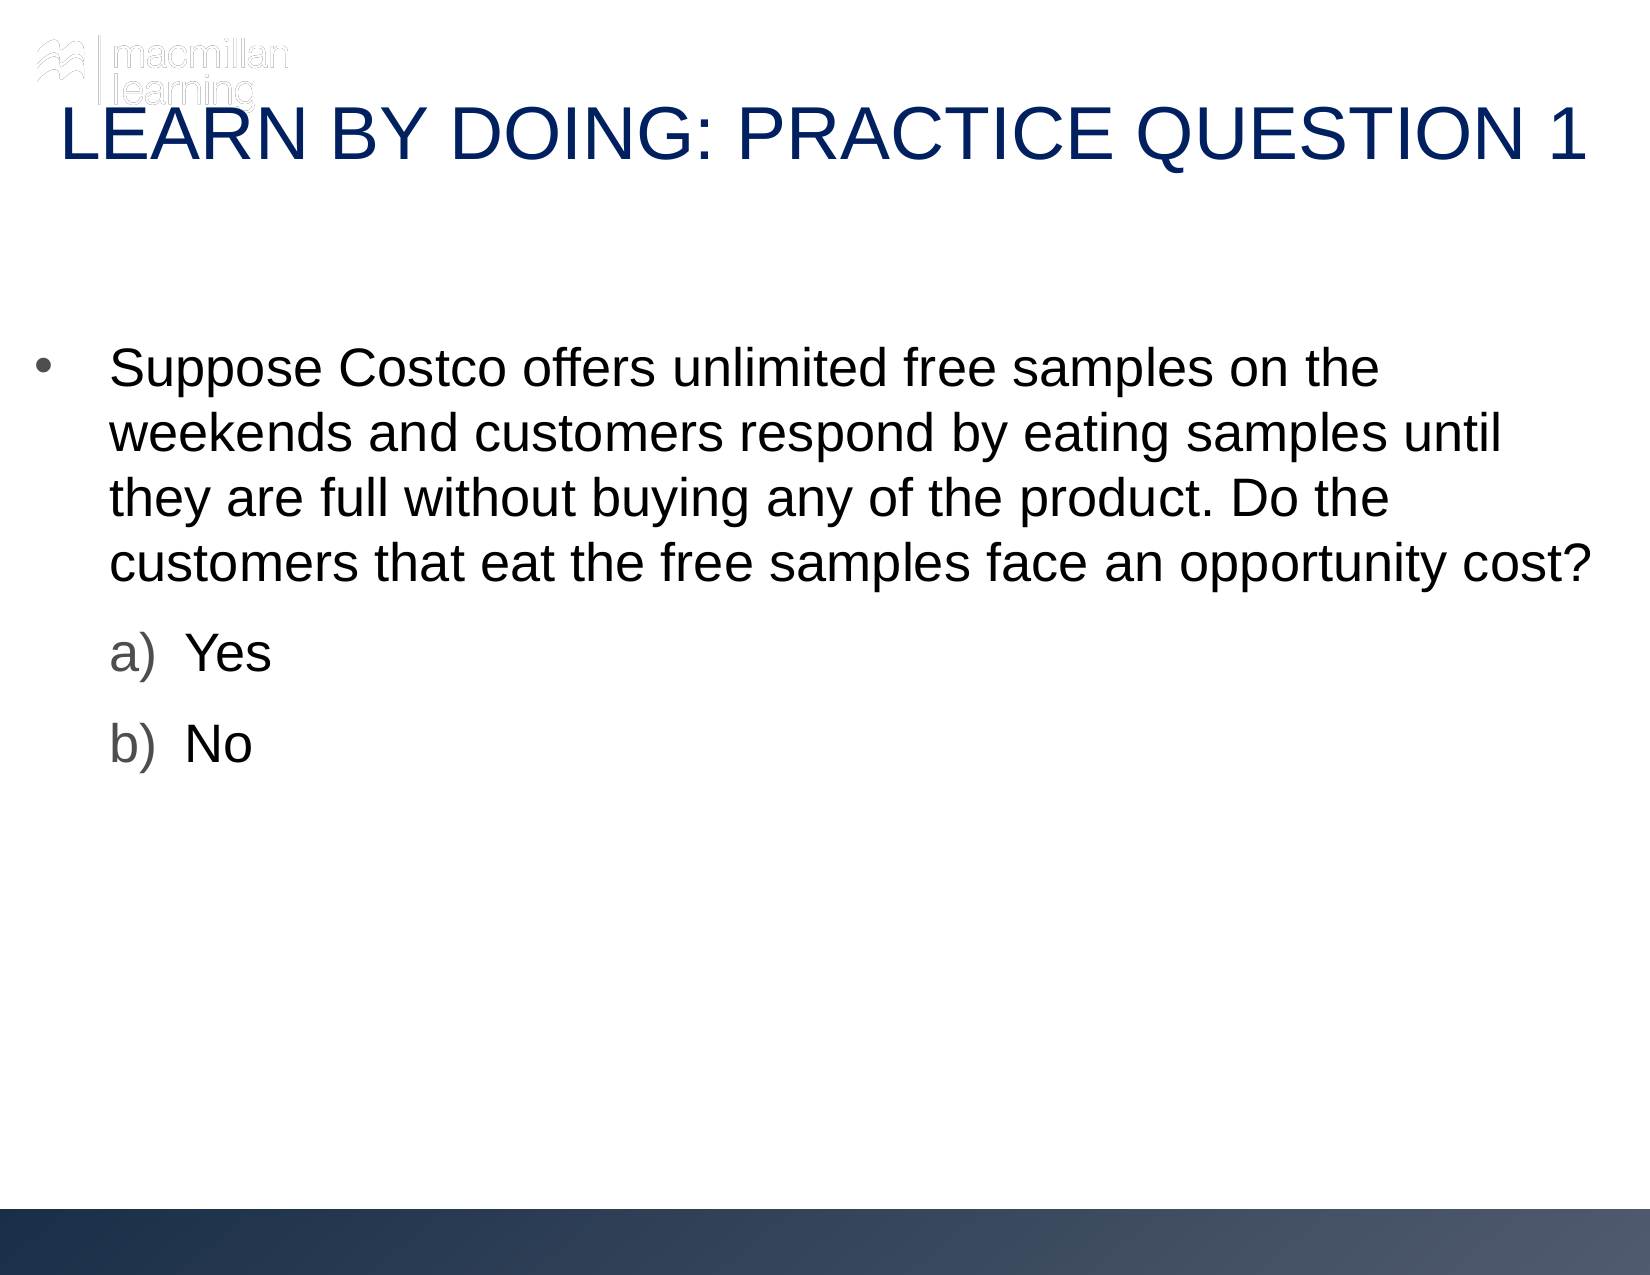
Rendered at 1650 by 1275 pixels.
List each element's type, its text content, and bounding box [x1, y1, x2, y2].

picture [37, 35, 288, 62]
list Suppose Costco offers unlimited free samples on the weekends and customers respond by eating samples until they are full without buying any of the product. Do the customers that eat the free samples face an opportunity cost? Yes No [19, 317, 1628, 1097]
title LEARN BY DOING: PRACTICE QUESTION 1 [0, 62, 1650, 197]
